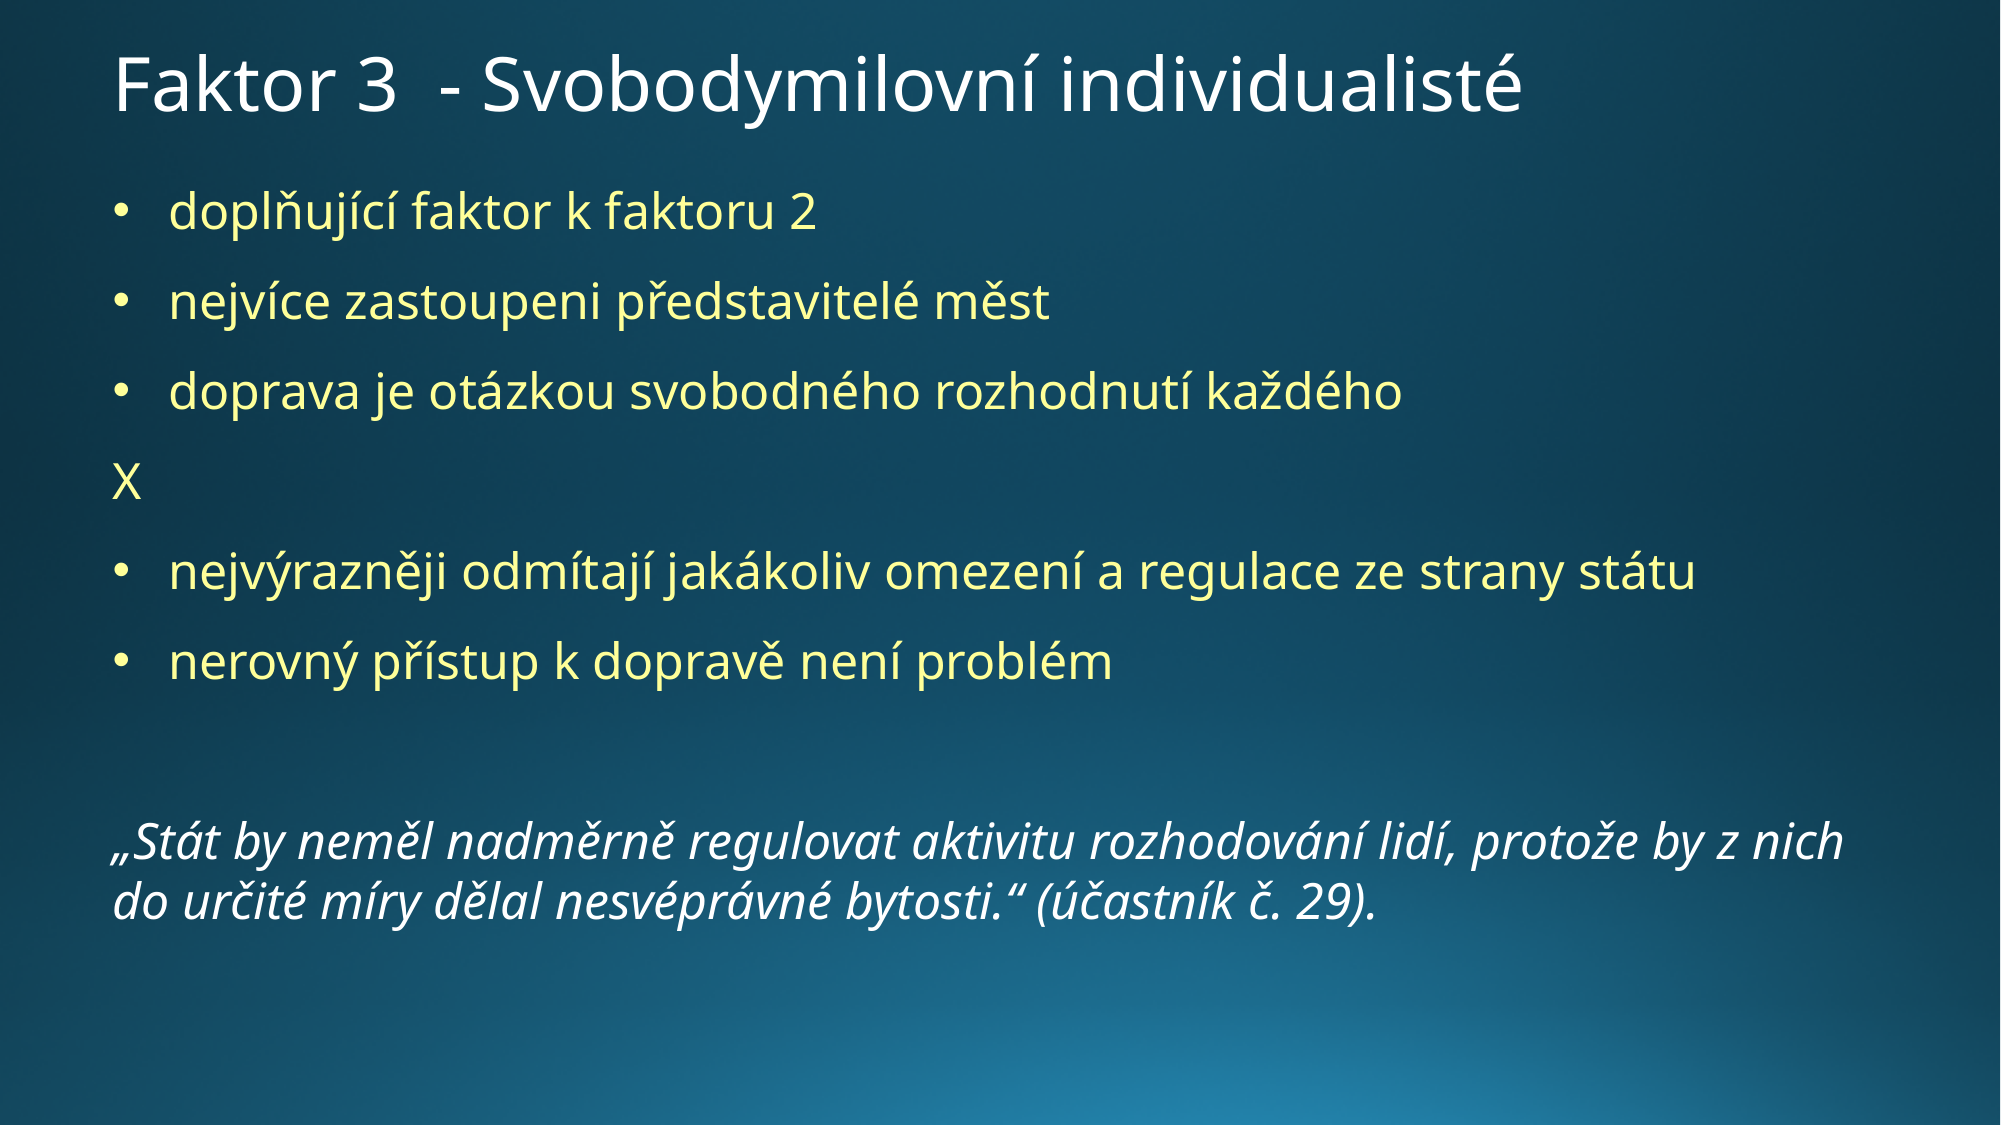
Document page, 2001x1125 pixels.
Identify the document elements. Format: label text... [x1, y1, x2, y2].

title Faktor 3 - Svobodymilovní individualisté [97, 13, 1752, 161]
picture [0, 0, 2001, 1125]
text_box doplňující faktor k faktoru 2 nejvíce zastoupeni představitelé měst doprava je otázkou svobodného rozhodnutí každého X nejvýrazněji odmítají jakákoliv omezení a regulace ze strany státu nerovný přístup k dopravě není problém „Stát by neměl nadměrně regulovat aktivitu rozhodování lidí, protože by z nich do určité míry dělal nesvéprávné bytosti.“ (účastník č. 29). [97, 171, 1905, 1035]
